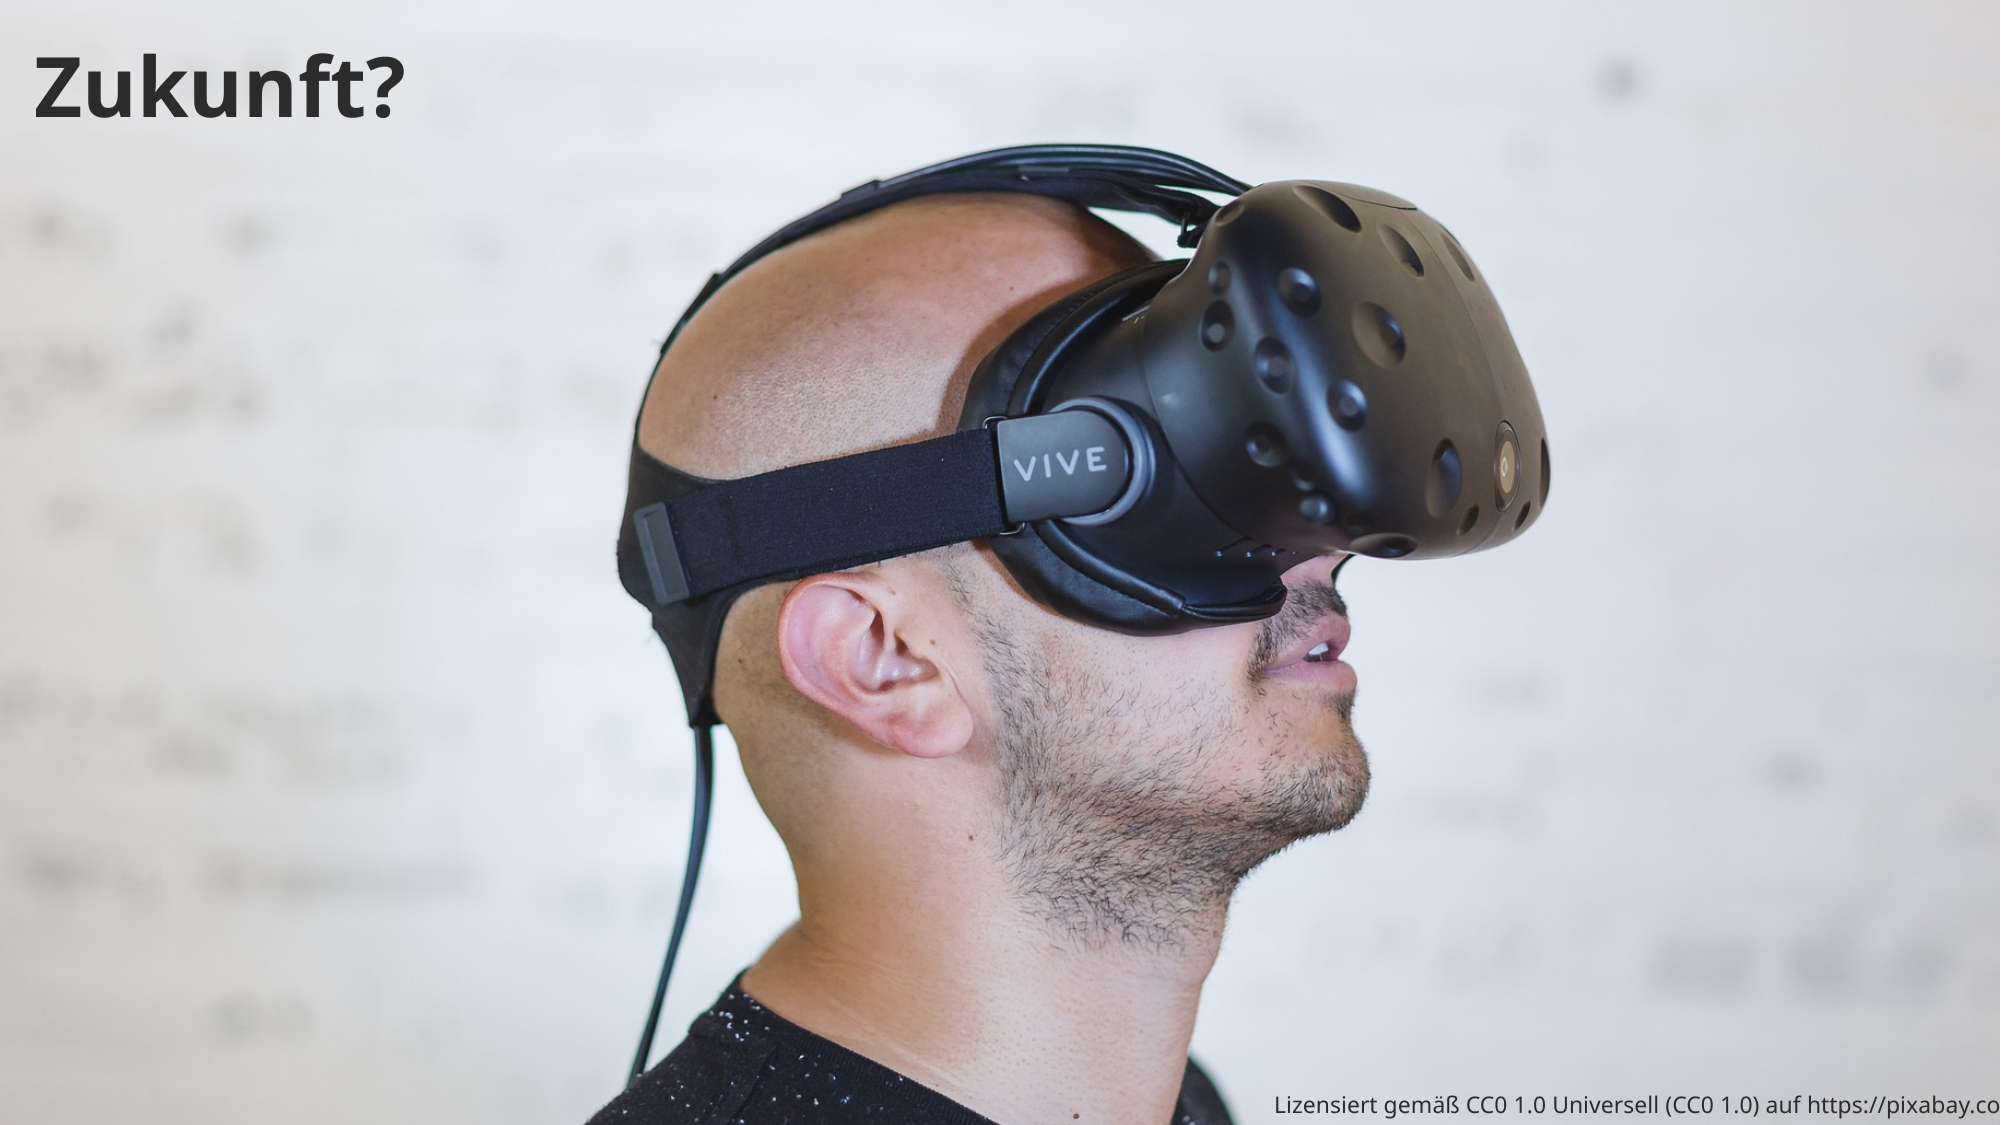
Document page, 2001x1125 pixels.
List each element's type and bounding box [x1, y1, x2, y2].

list [0, 0, 2000, 1125]
